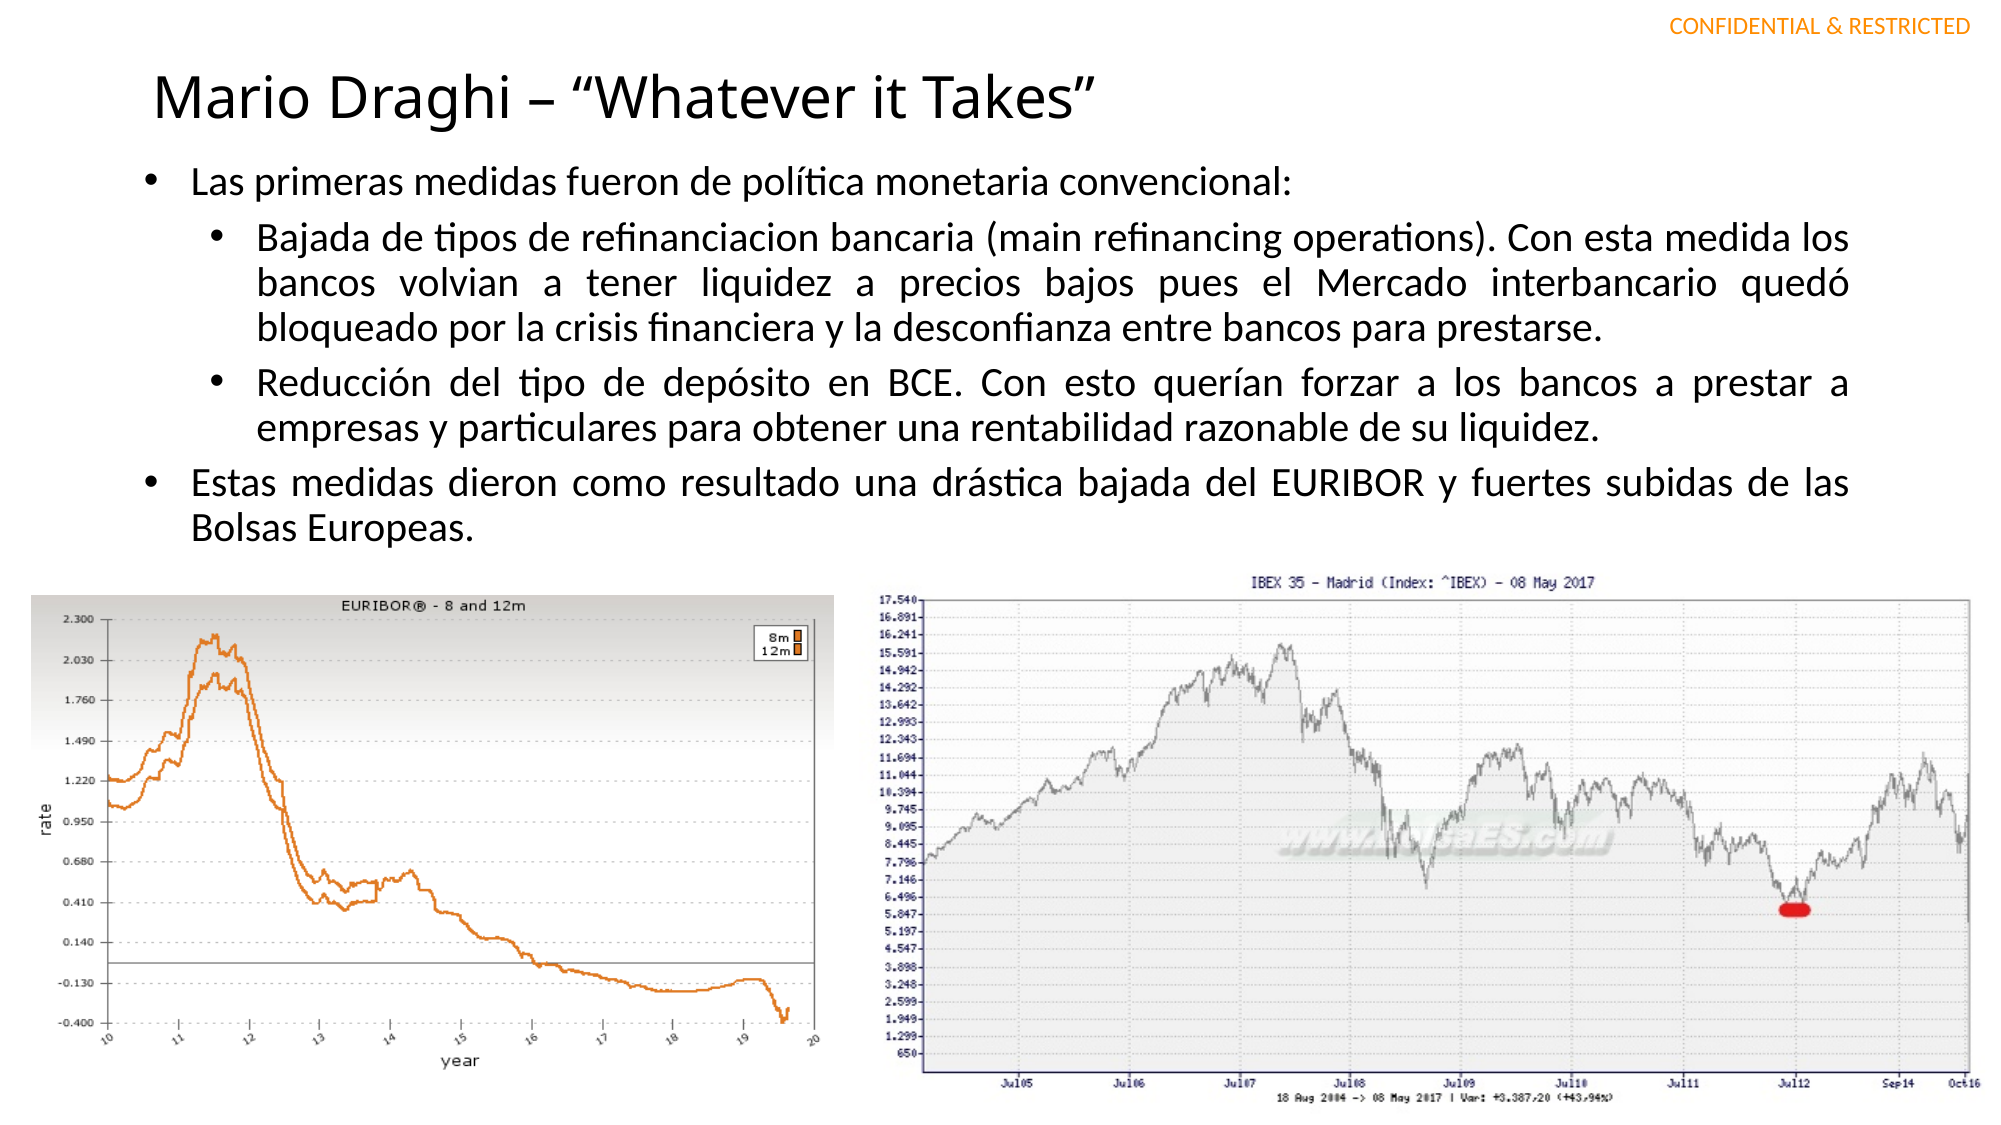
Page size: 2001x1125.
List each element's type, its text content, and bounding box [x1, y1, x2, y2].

picture [31, 595, 834, 1077]
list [859, 551, 1988, 1125]
text_box Las primeras medidas fueron de política monetaria convencional: Bajada de tipos de refinanciacion bancaria (main refinancing operations). Con esta medida los bancos volvian a tener liquidez a precios bajos pues el Mercado interbancario quedó bloqueado por la crisis financiera y la desconfianza entre bancos para prestarse. Reducción del tipo de depósito en BCE. Con esto querían forzar a los bancos a prestar a empresas y particulares para obtener una rentabilidad razonable de su liquidez. Estas medidas dieron como resultado una drástica bajada del EURIBOR y fuertes subidas de las Bolsas Europeas. [44, 152, 1866, 559]
title Mario Draghi – “Whatever it Takes” [137, 59, 1863, 139]
